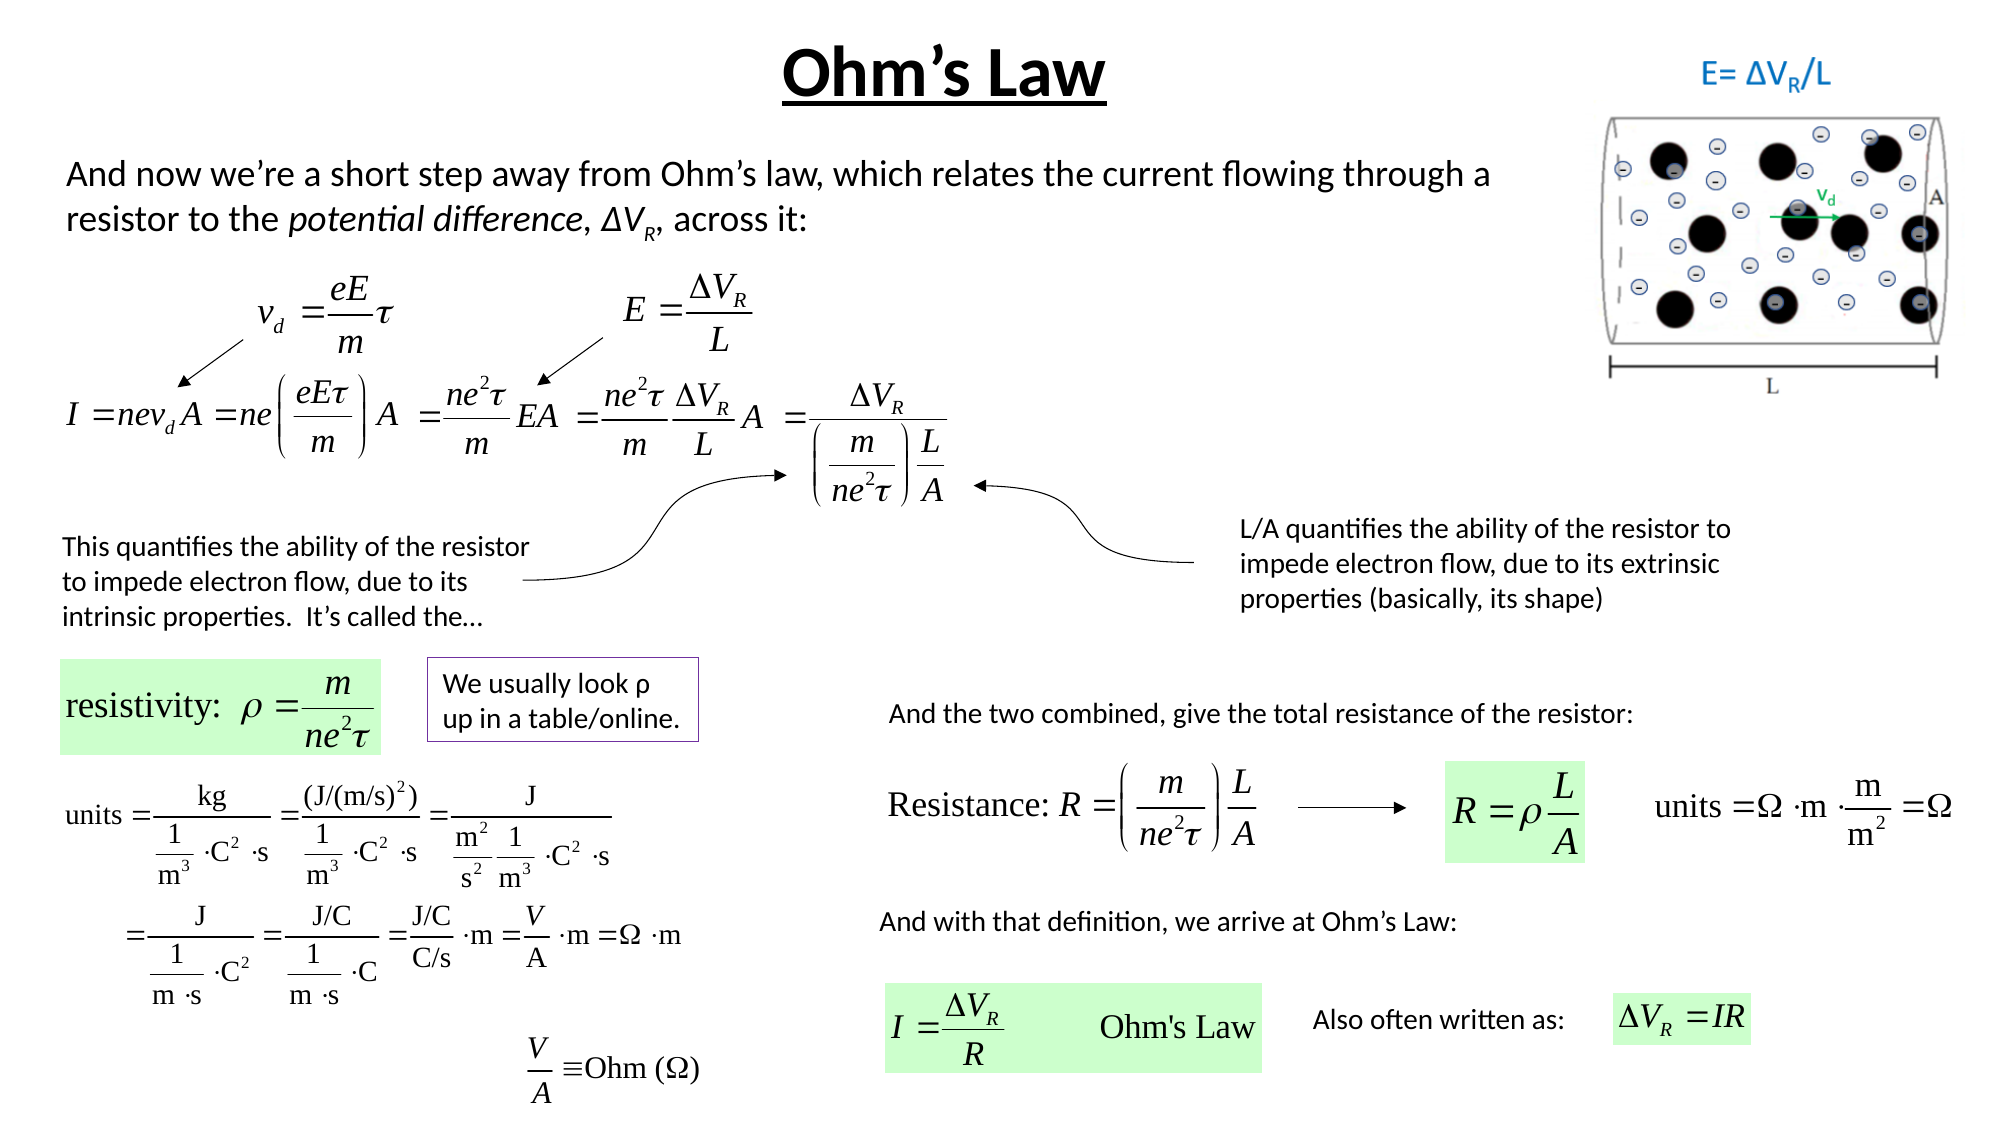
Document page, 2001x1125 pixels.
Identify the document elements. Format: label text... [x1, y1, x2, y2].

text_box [60, 658, 381, 756]
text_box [616, 263, 759, 359]
text_box L/A quantifies the ability of the resistor to impede electron flow, due to its extrinsic properties (basically, its shape) [1224, 501, 1777, 622]
text_box This quantifies the ability of the resistor to impede electron flow, due to its intrinsic properties. It’s called the… [47, 519, 569, 640]
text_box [411, 366, 564, 462]
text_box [881, 756, 1263, 859]
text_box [252, 265, 404, 361]
picture [1585, 51, 1972, 406]
text_box And now we’re a short step away from Ohm’s law, which relates the current flowing through a resistor to the potential difference, ΔVR, across it: [51, 142, 1585, 253]
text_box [1445, 761, 1586, 863]
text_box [1612, 992, 1752, 1045]
text_box And with that definition, we arrive at Ohm’s Law: [864, 894, 1507, 945]
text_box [522, 1028, 707, 1111]
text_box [522, 475, 787, 581]
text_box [1649, 763, 1958, 853]
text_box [776, 373, 953, 515]
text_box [568, 367, 768, 463]
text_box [207, 367, 404, 466]
text_box We usually look ρ up in a table/online. [427, 657, 699, 742]
text_box Ohm’s Law [767, 27, 1259, 121]
text_box And the two combined, give the total resistance of the resistor: [874, 687, 1703, 738]
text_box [60, 390, 207, 443]
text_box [60, 774, 687, 1010]
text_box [537, 337, 603, 386]
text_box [884, 983, 1263, 1073]
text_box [177, 339, 244, 388]
text_box Also often written as: [1298, 992, 1586, 1043]
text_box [973, 485, 1194, 563]
